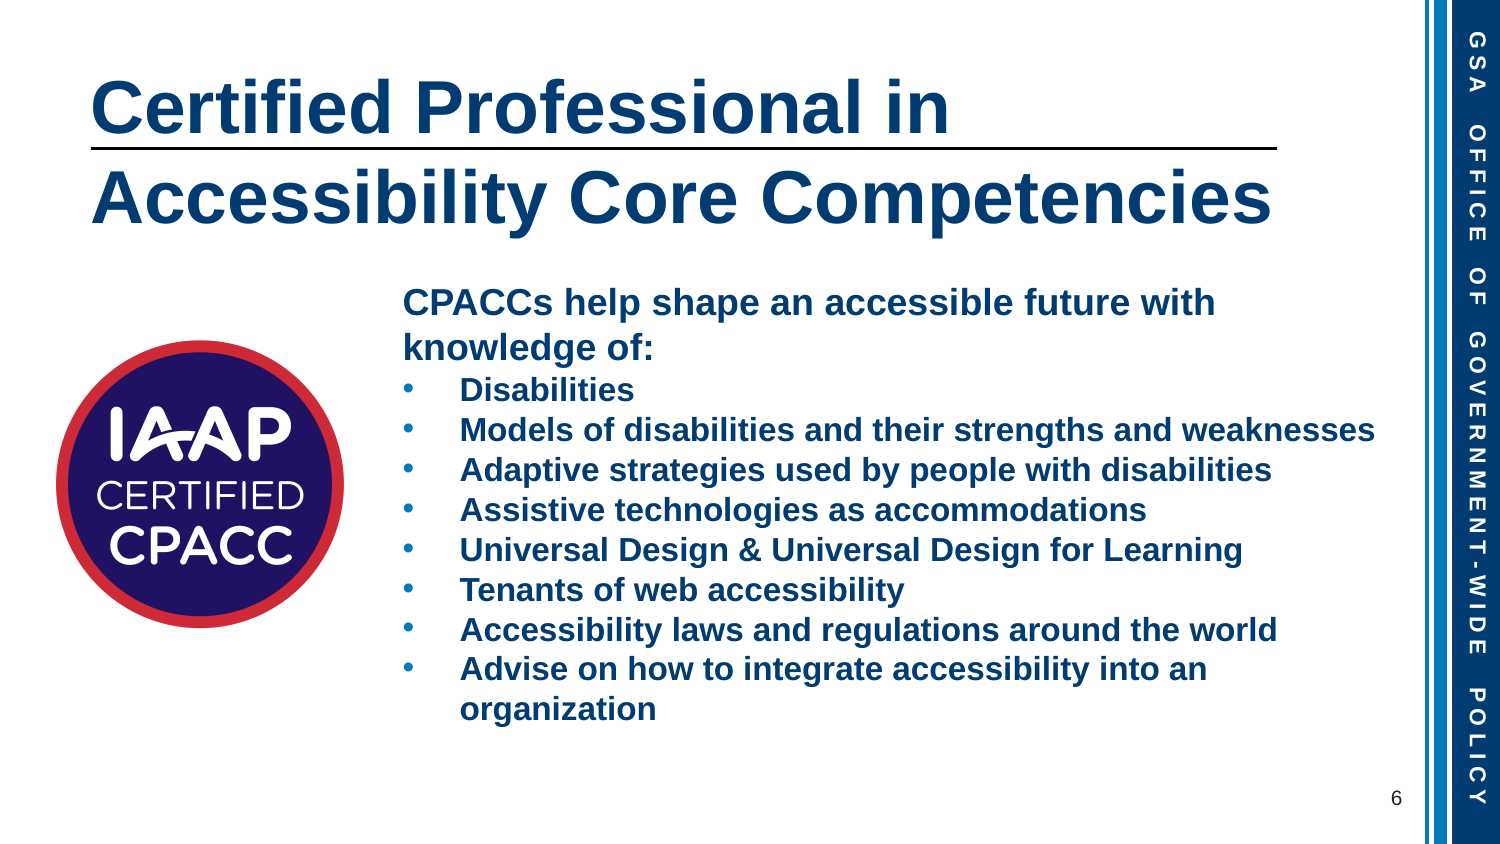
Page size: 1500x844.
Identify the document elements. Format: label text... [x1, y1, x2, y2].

picture [49, 334, 350, 635]
list CPACCs help shape an accessible future with knowledge of: Disabilities Models of disabilities and their strengths and weaknesses Adaptive strategies used by people with disabilities Assistive technologies as accommodations Universal Design & Universal Design for Learning Tenants of web accessibility Accessibility laws and regulations around the world Advise on how to integrate accessibility into an organization [387, 263, 1393, 544]
title Certified Professional in Accessibility Core Competencies [75, 109, 1393, 254]
slide_number 6 [1327, 764, 1418, 830]
